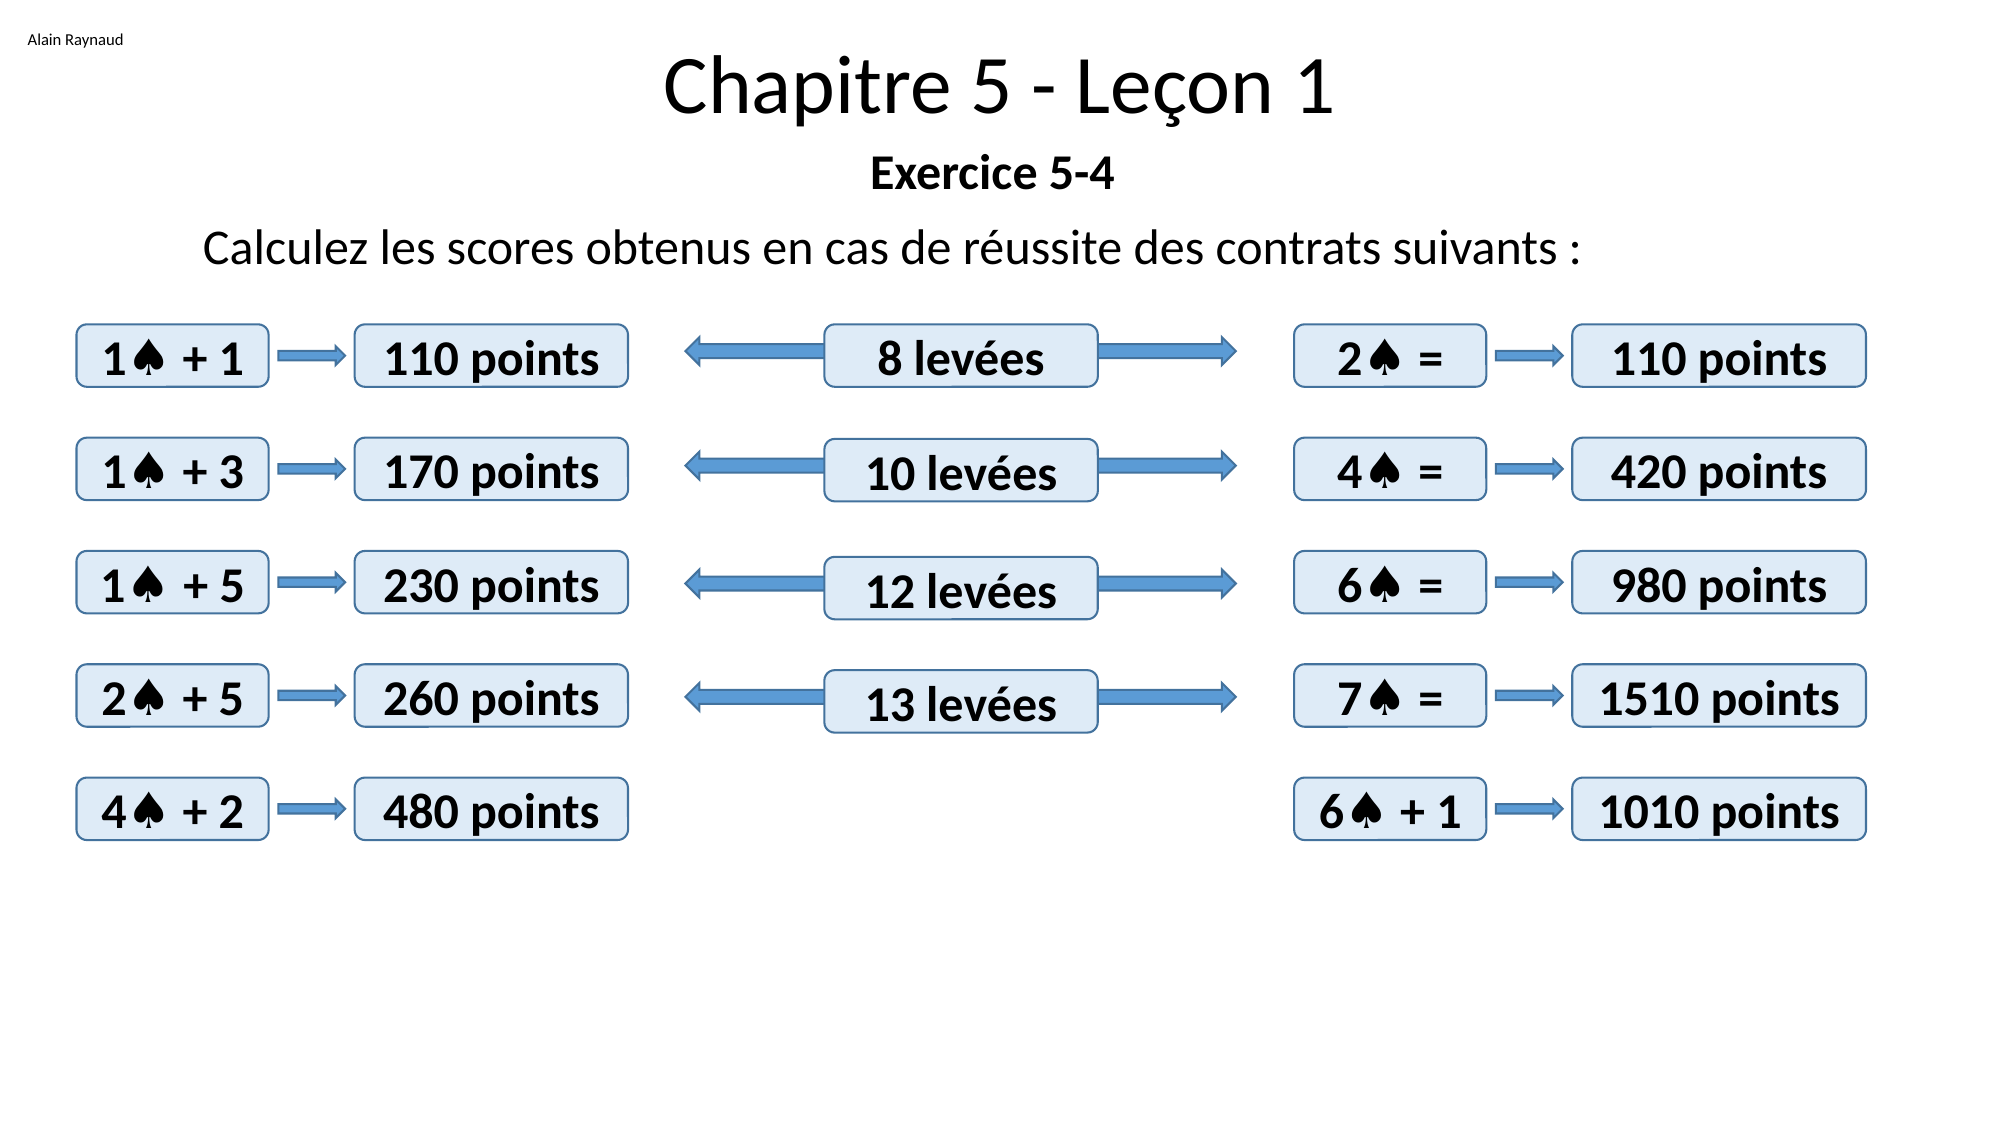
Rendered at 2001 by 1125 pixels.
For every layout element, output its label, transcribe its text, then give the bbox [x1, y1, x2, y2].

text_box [1294, 437, 1563, 501]
text_box 980 points [1571, 549, 1868, 615]
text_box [1294, 777, 1563, 841]
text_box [1294, 324, 1563, 387]
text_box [76, 324, 346, 387]
text_box 260 points [353, 663, 630, 728]
text_box Alain Raynaud [12, 21, 147, 57]
text_box 480 points [353, 776, 630, 842]
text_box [76, 777, 346, 841]
subtitle Exercice 5-4 Calculez les scores obtenus en cas de réussite des contrats suivants : [37, 139, 1948, 1088]
title Chapitre 5 - Leçon 1 [249, 38, 1750, 139]
text_box 170 points [353, 436, 630, 502]
text_box 420 points [1571, 436, 1868, 502]
text_box 1010 points [1571, 776, 1868, 842]
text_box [76, 550, 346, 614]
text_box 110 points [1571, 323, 1868, 388]
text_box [685, 438, 1236, 502]
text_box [1294, 550, 1563, 614]
text_box 110 points [353, 323, 630, 388]
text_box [76, 437, 346, 501]
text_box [685, 324, 1236, 387]
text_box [1294, 664, 1563, 727]
text_box 1510 points [1571, 663, 1868, 728]
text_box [685, 670, 1236, 733]
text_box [76, 664, 346, 727]
text_box 230 points [353, 549, 630, 615]
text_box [685, 556, 1236, 620]
